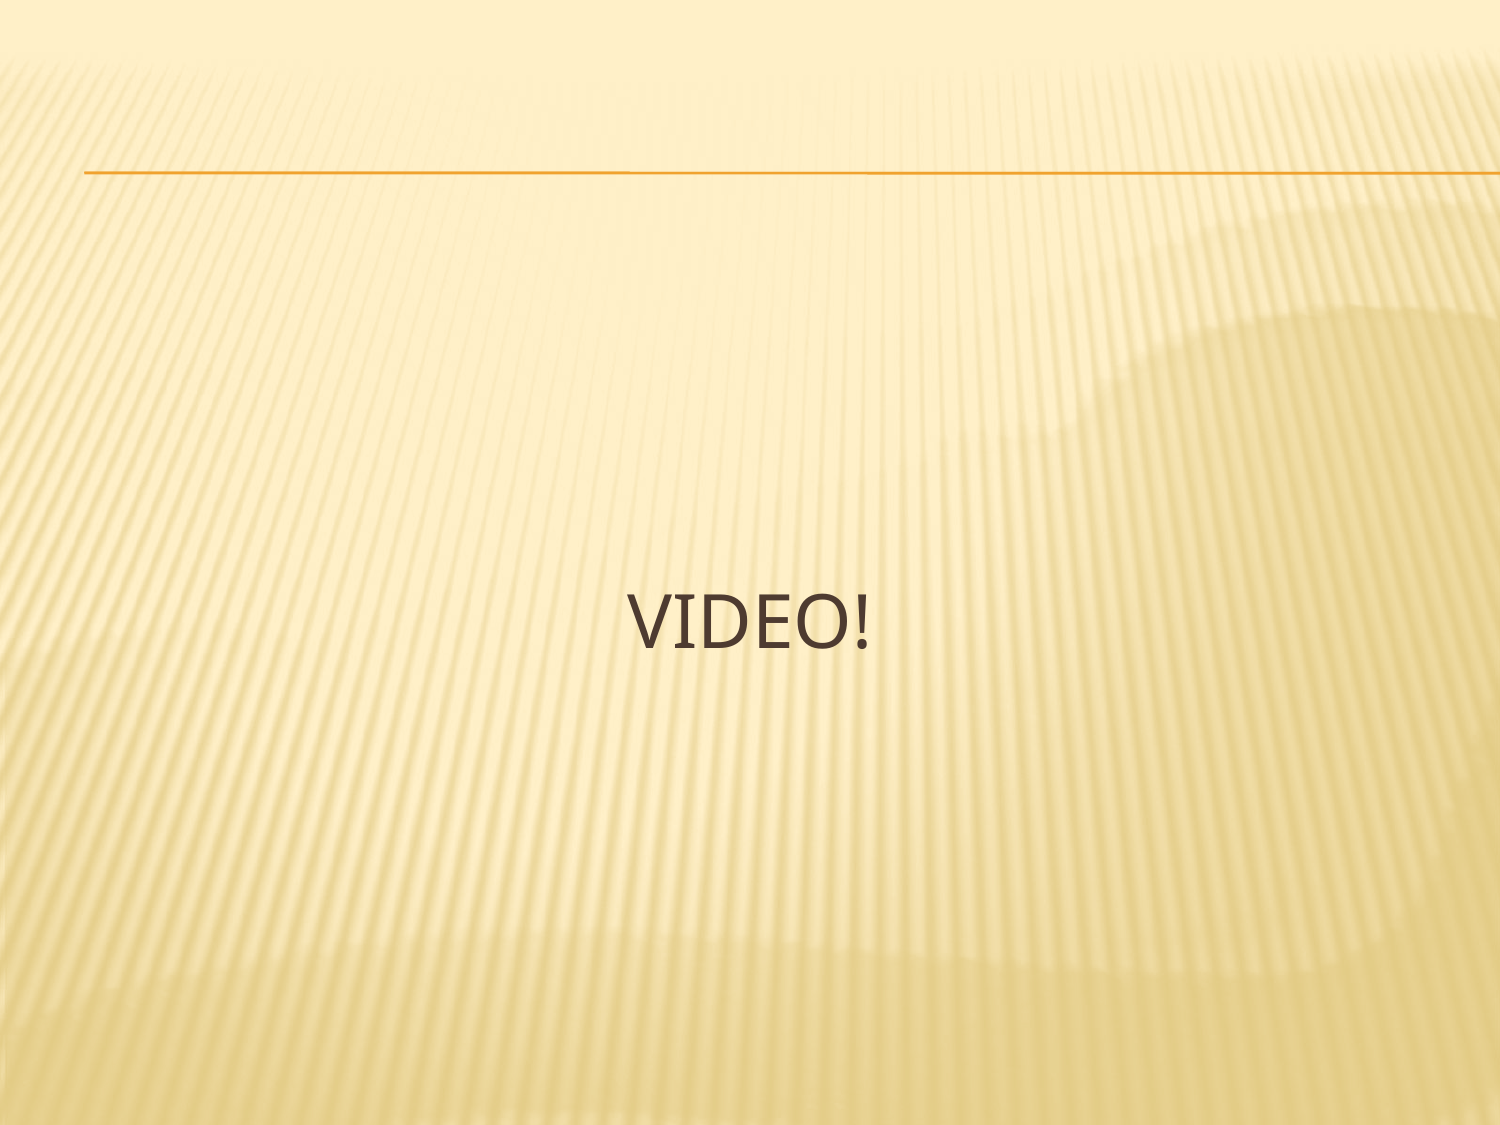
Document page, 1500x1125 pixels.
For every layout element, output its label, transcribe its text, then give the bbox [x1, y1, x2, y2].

title VIDEO! [37, 549, 1463, 688]
